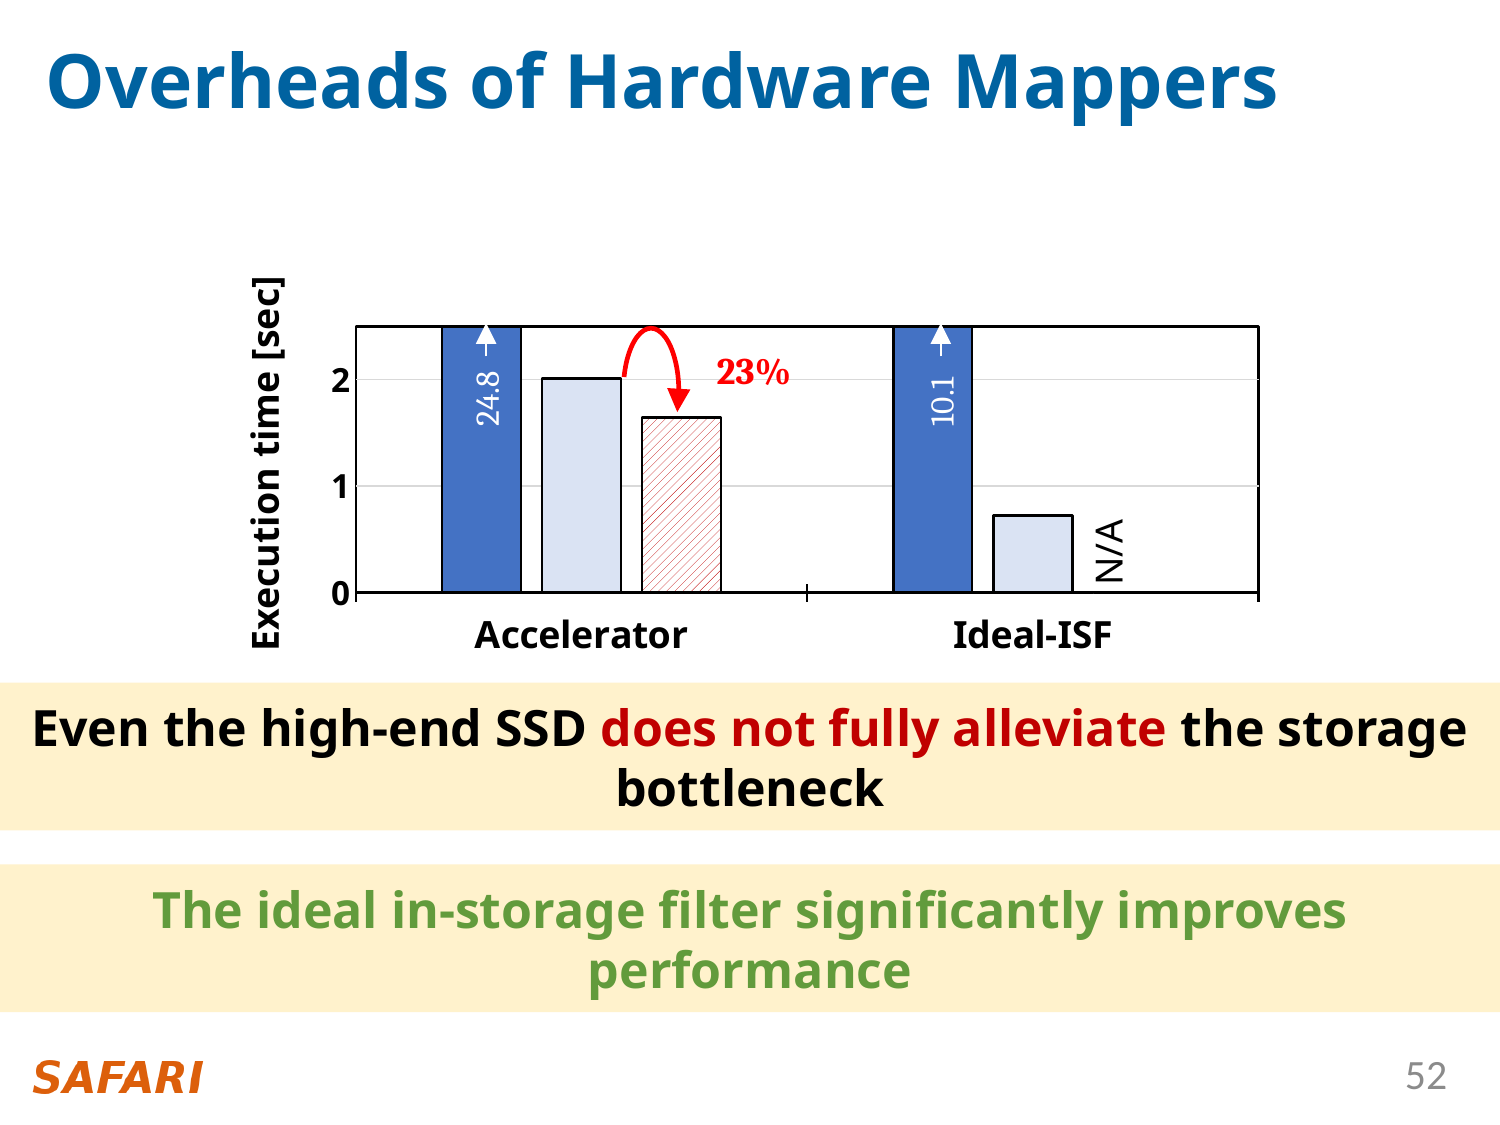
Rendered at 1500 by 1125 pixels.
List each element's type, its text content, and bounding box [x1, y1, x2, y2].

chart [285, 238, 1346, 689]
picture [31, 1051, 209, 1104]
text_box The ideal in-storage filter significantly improves performance [0, 863, 1500, 1013]
text_box Even the high-end SSD does not fully alleviate the storage bottleneck [0, 682, 1500, 831]
text_box Execution time [sec] [234, 260, 285, 668]
title Overheads of Hardware Mappers [31, 15, 1475, 143]
